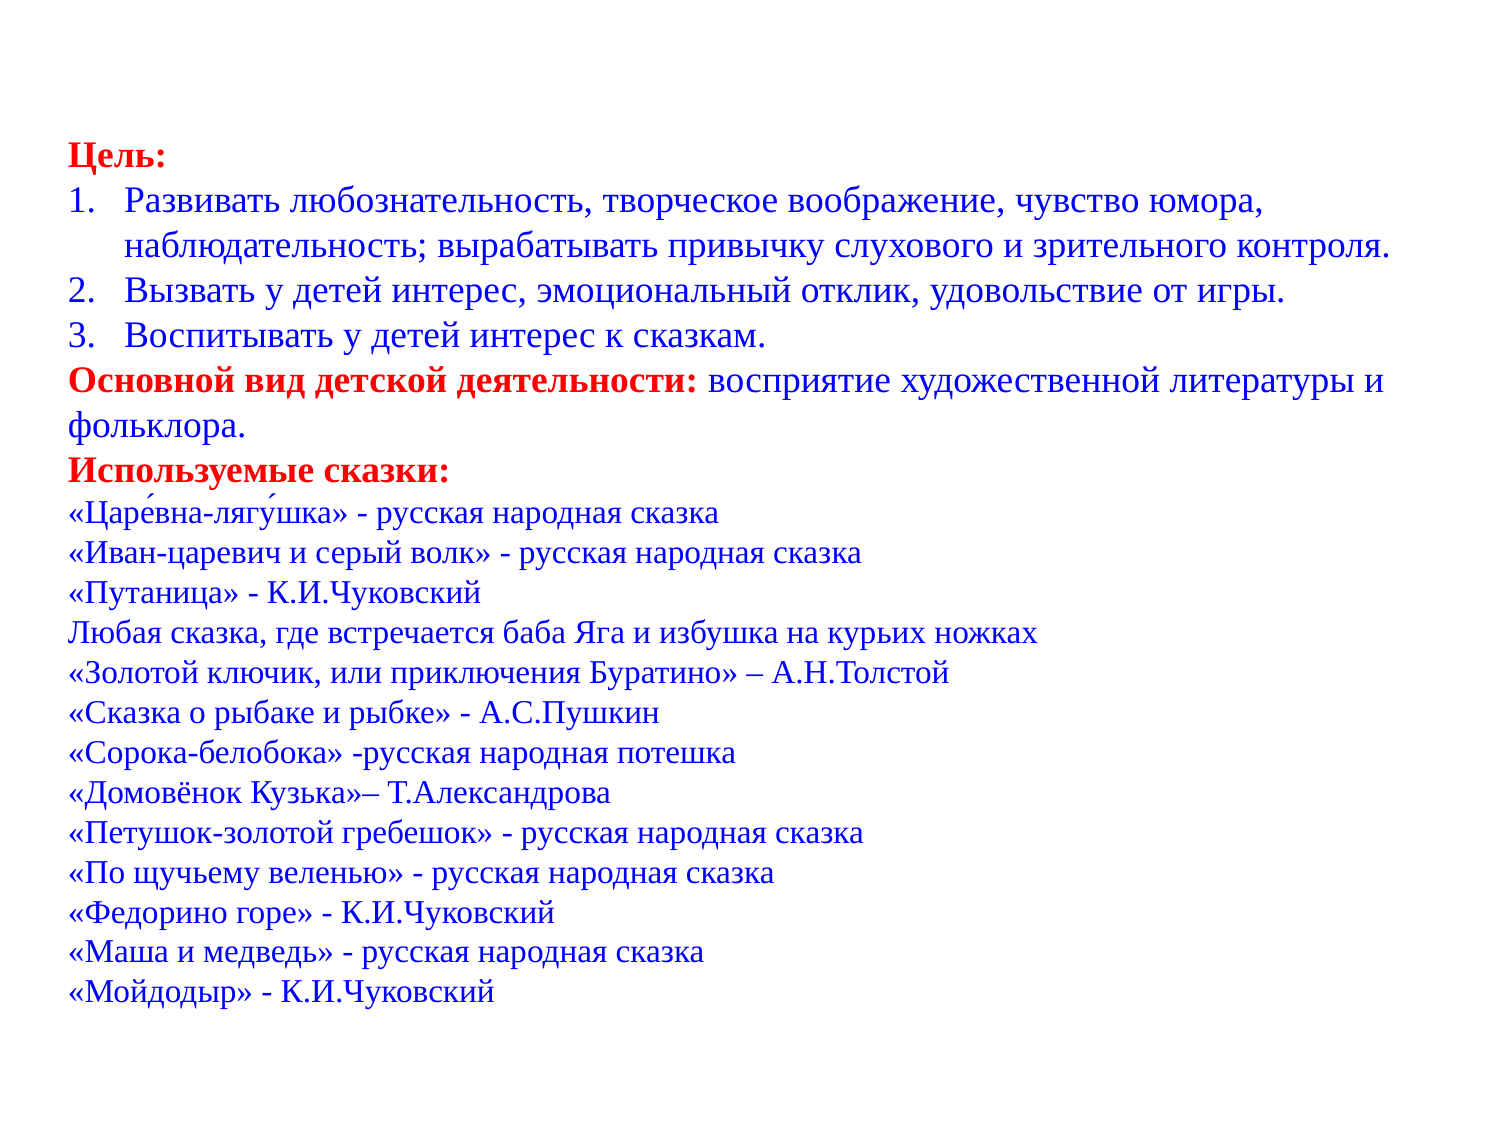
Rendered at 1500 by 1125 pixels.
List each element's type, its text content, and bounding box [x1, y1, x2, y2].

text_box Цель: Развивать любознательность, творческое воображение, чувство юмора, наблюдательность; вырабатывать привычку слухового и зрительного контроля. Вызвать у детей интерес, эмоциональный отклик, удовольствие от игры. Воспитывать у детей интерес к сказкам. Основной вид детской деятельности: восприятие художественной литературы и фольклора. Используемые сказки: «Царе́вна-лягу́шка» - русская народная сказка «Иван-царевич и серый волк» - русская народная сказка «Путаница» - К.И.Чуковский Любая сказка, где встречается баба Яга и избушка на курьих ножках «Золотой ключик, или приключения Буратино» – А.Н.Толстой «Сказка о рыбаке и рыбке» - А.С.Пушкин «Сорока-белобока» -русская народная потешка «Домовёнок Кузька»– Т.Александрова «Петушок-золотой гребешок» - русская народная сказка «По щучьему веленью» - русская народная сказка «Федорино горе» - К.И.Чуковский «Маша и медведь» - русская народная сказка «Мойдодыр» - К.И.Чуковский [53, 78, 1471, 1062]
